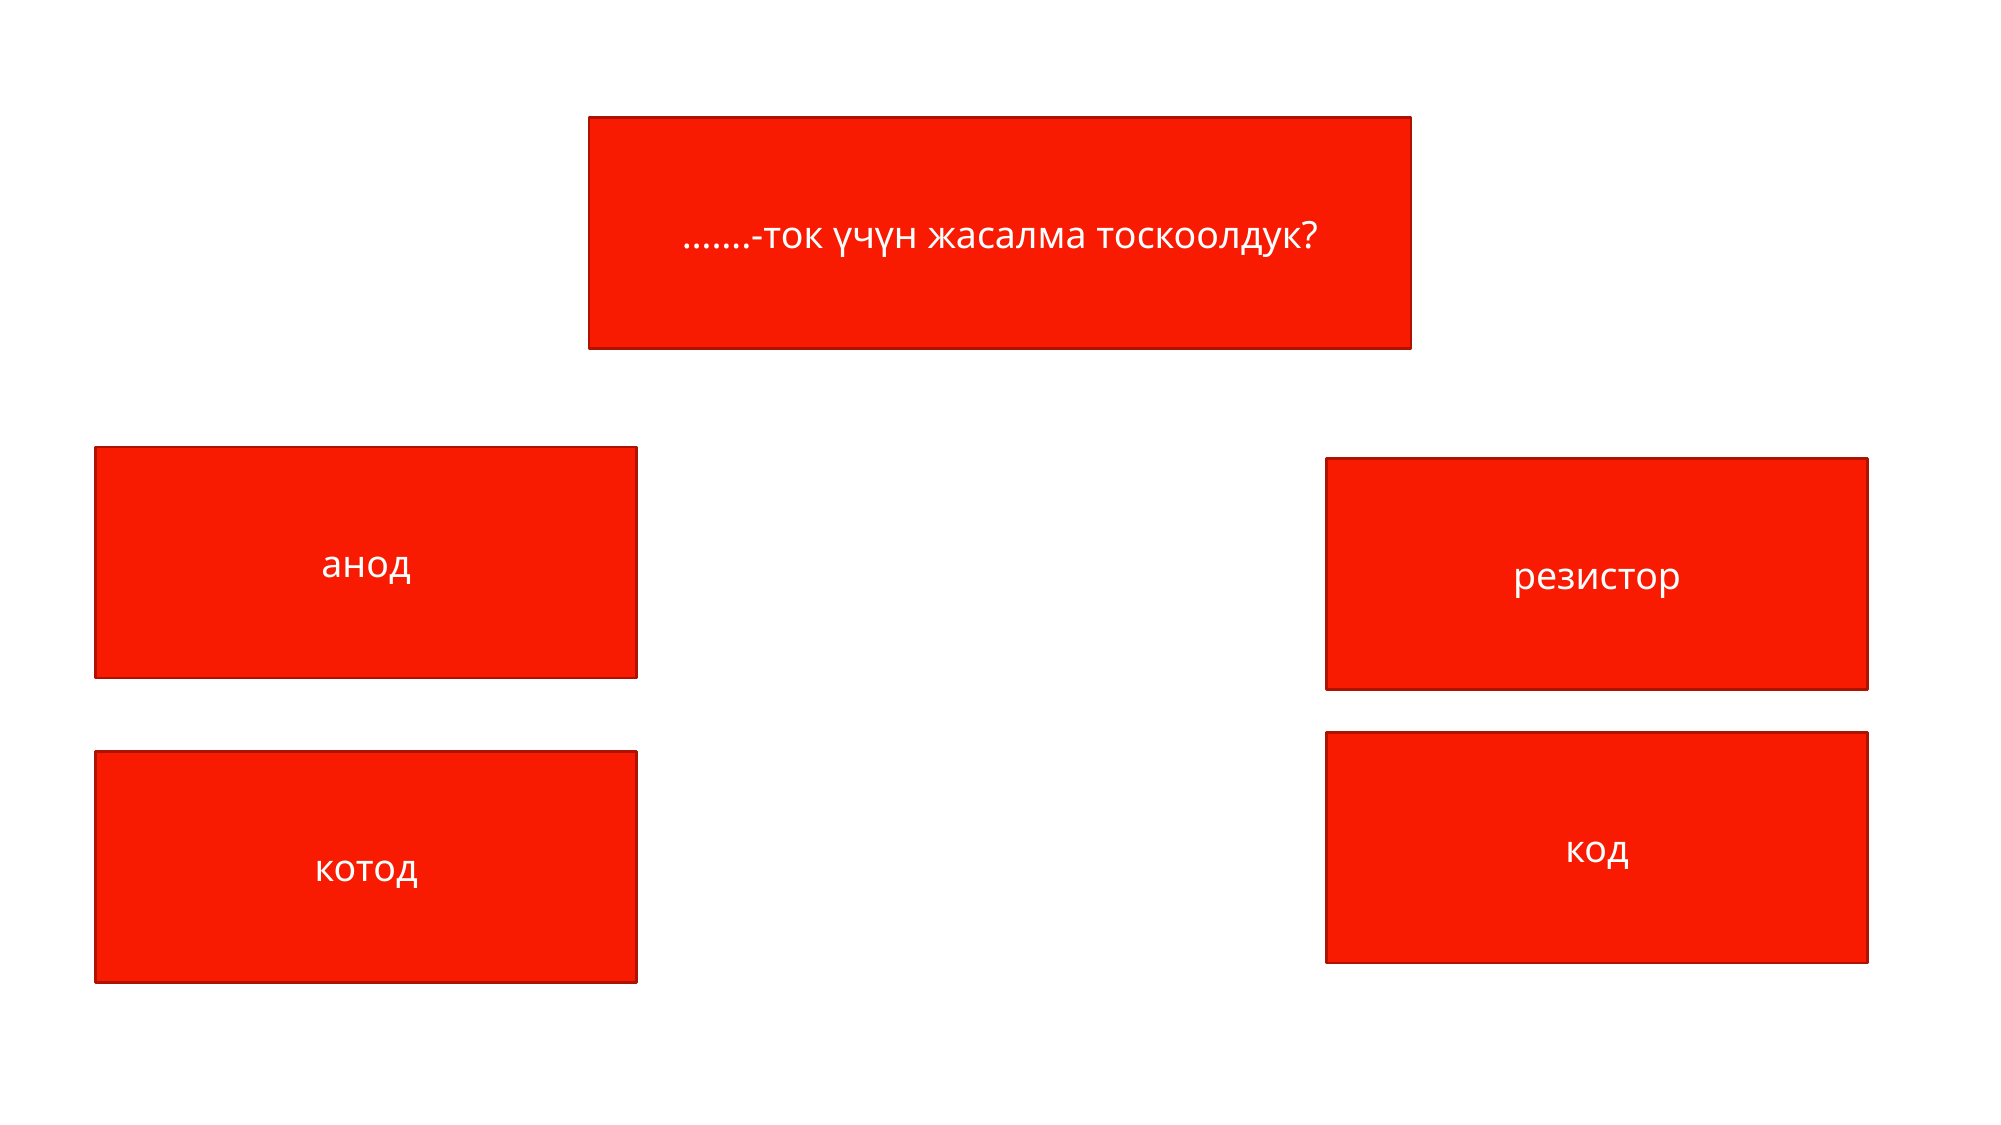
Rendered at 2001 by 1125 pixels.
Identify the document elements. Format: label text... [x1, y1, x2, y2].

text_box код [1325, 731, 1869, 964]
text_box анод [94, 446, 638, 679]
text_box резистор [1325, 457, 1869, 691]
text_box …….-ток үчүн жасалма тоскоолдук? [588, 116, 1412, 350]
text_box котод [94, 750, 638, 984]
